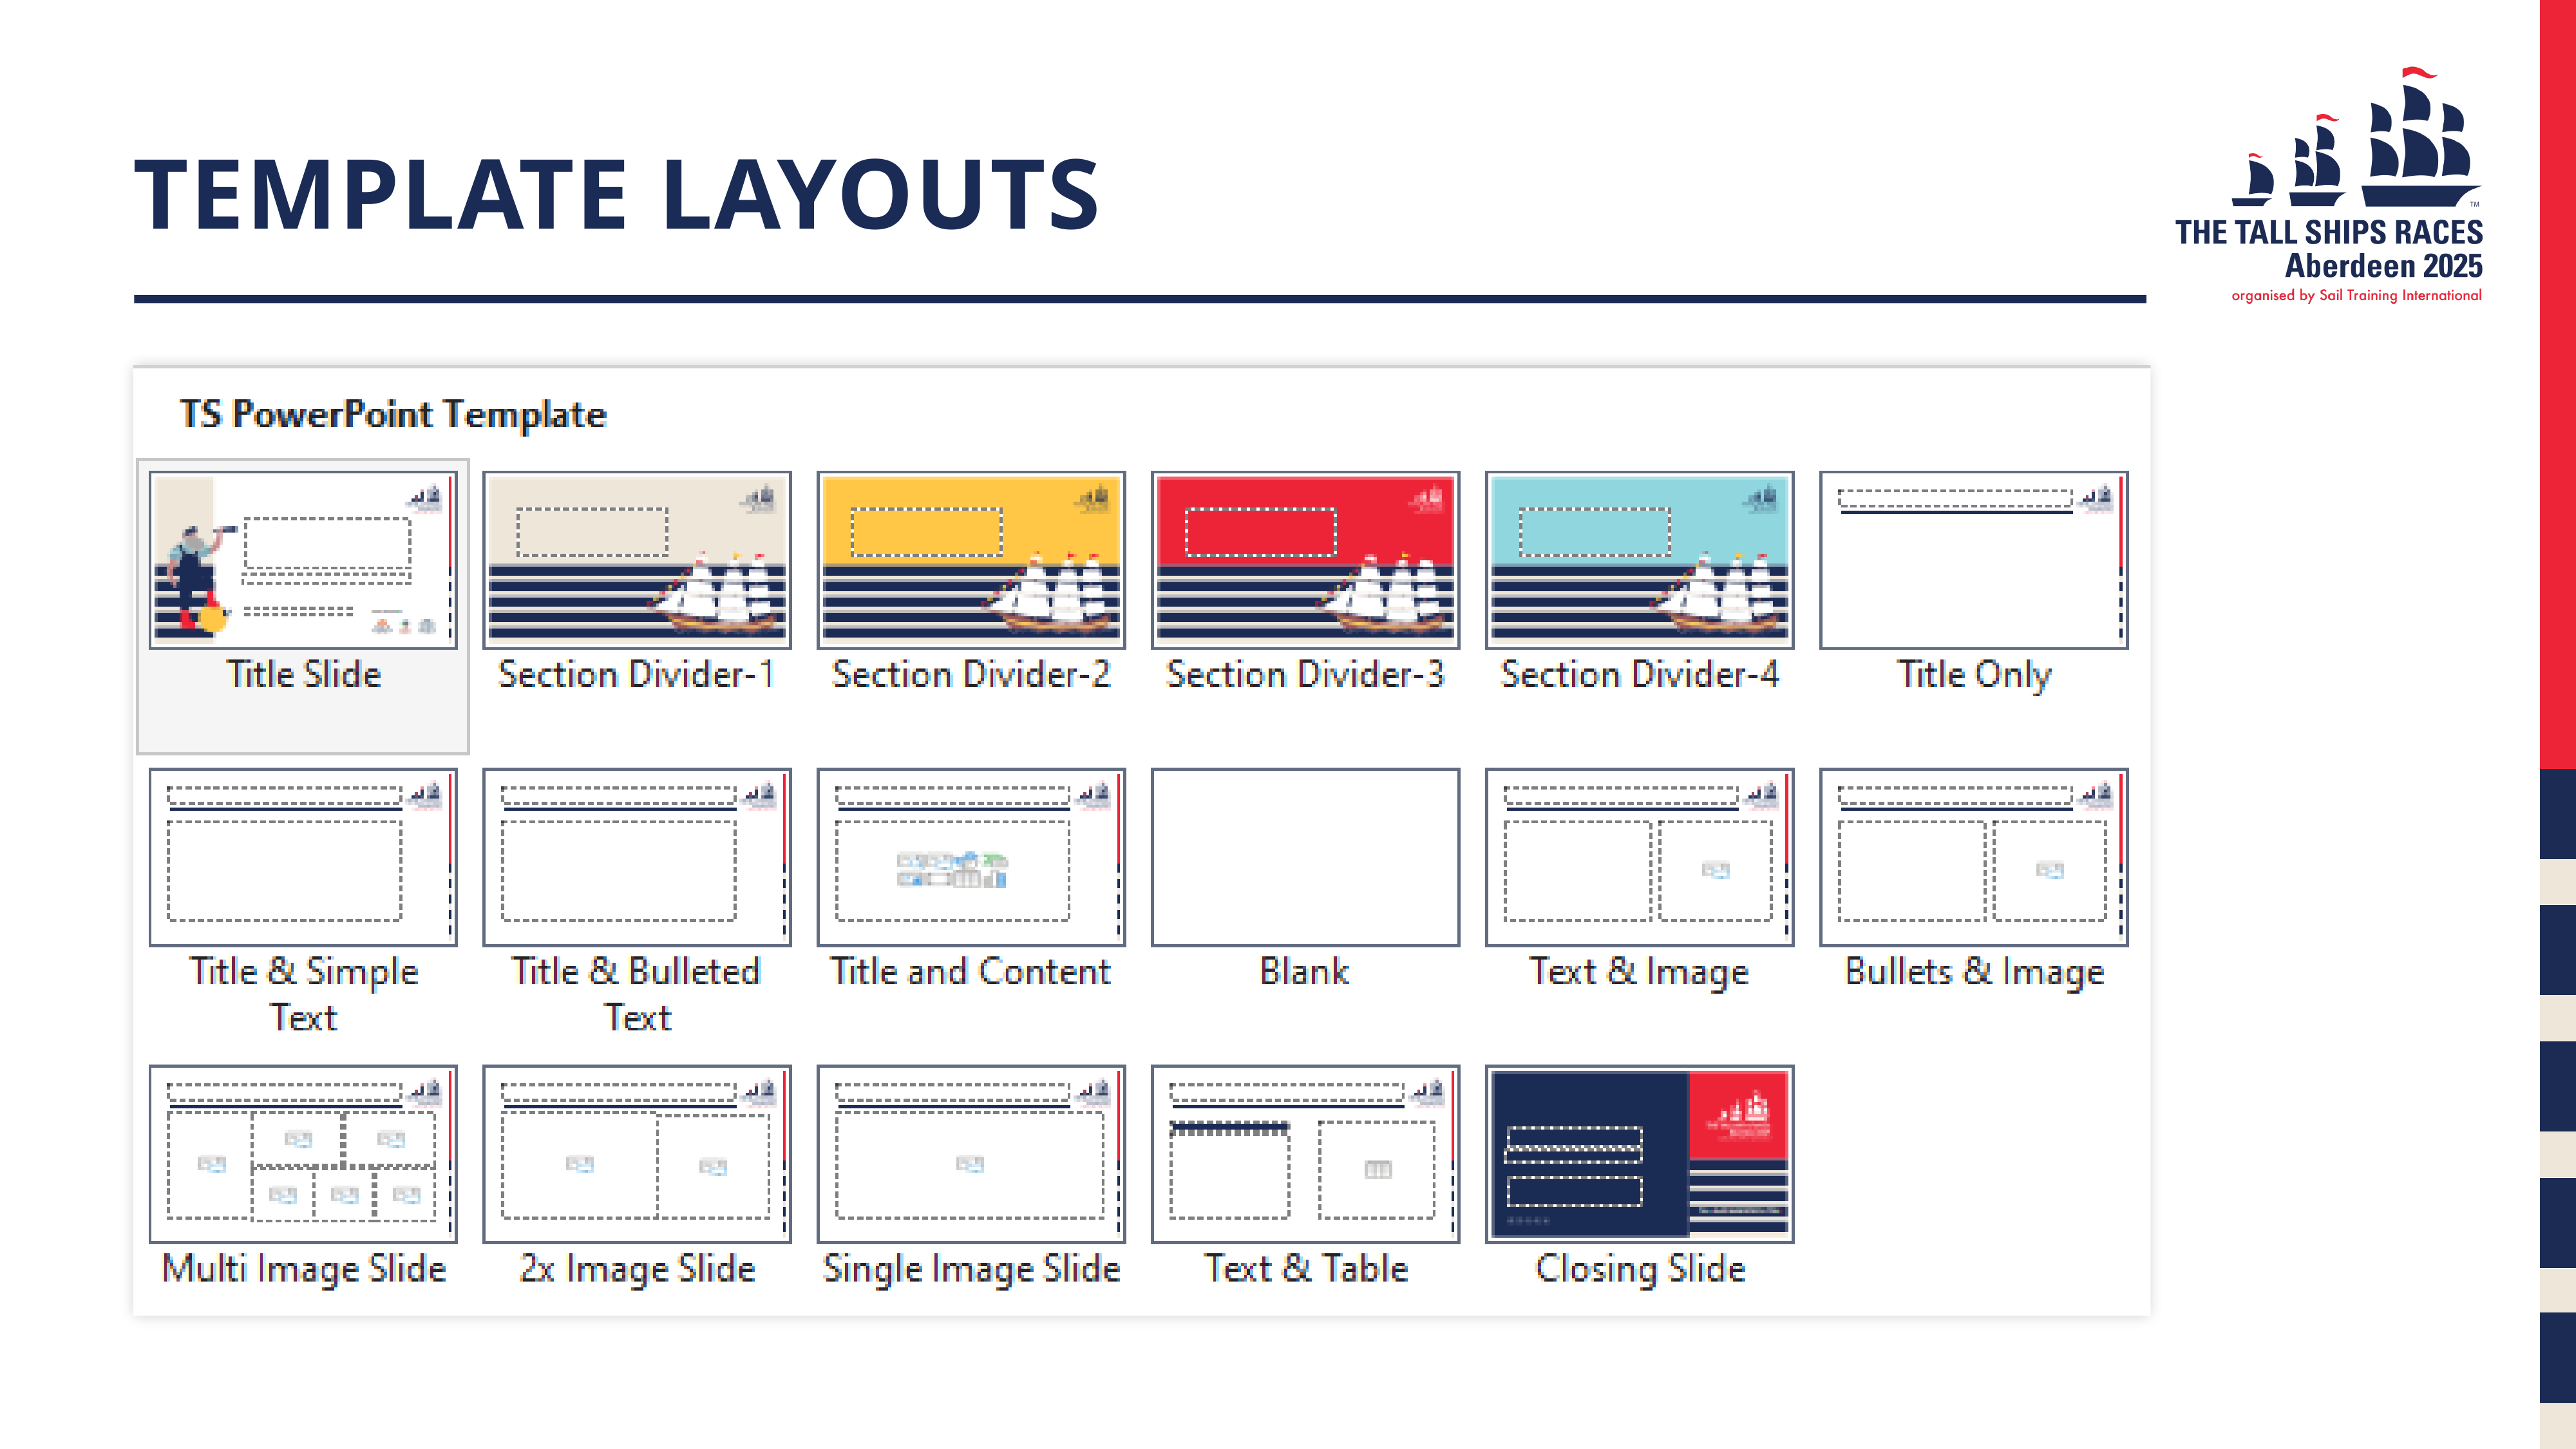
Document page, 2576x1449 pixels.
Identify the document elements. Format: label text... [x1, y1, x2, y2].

picture [133, 365, 2151, 1316]
title TEMPLATE LAYOUTS [133, 133, 2143, 262]
picture [2169, 60, 2489, 310]
